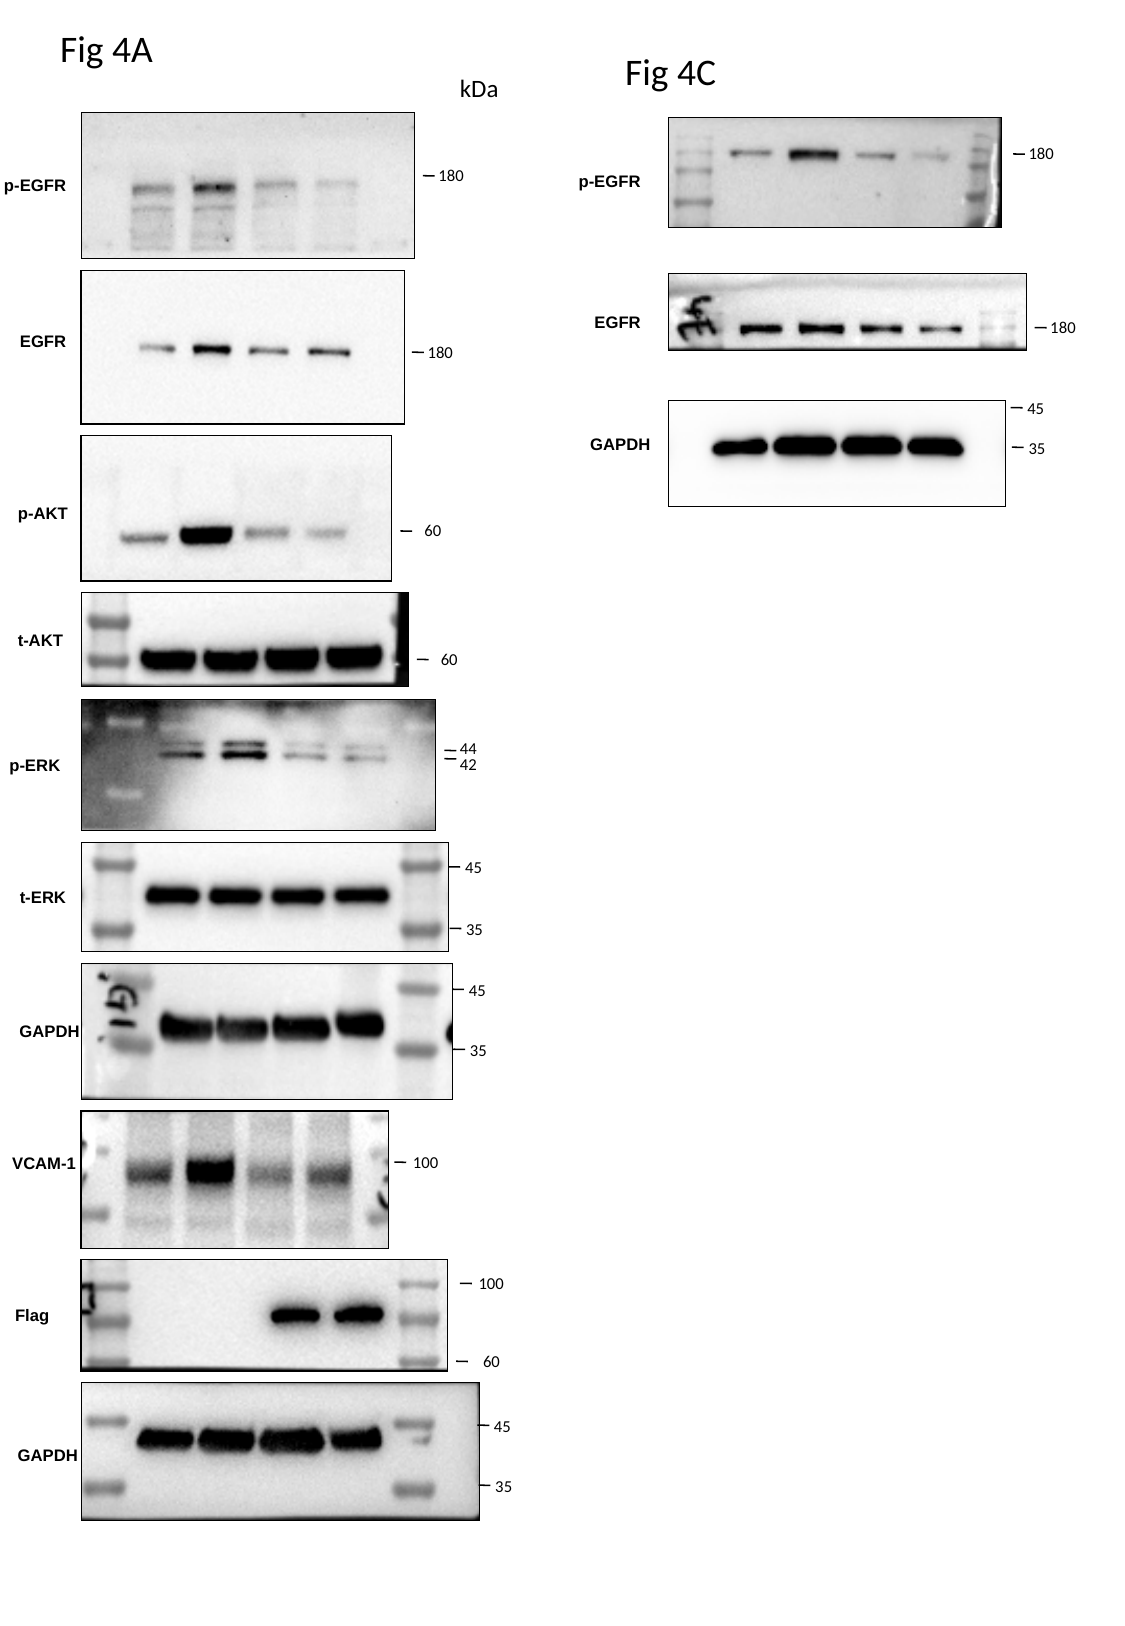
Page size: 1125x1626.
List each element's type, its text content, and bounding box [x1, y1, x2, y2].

picture [81, 1260, 447, 1371]
text_box VCAM-1 [0, 1145, 76, 1180]
text_box p-ERK [0, 746, 76, 782]
text_box 180 [1007, 141, 1071, 166]
text_box 45 [1004, 395, 1061, 421]
picture [81, 112, 416, 259]
text_box EGFR [4, 323, 76, 359]
text_box kDa [445, 65, 514, 110]
text_box 35 [458, 1037, 504, 1062]
text_box 42 [441, 761, 494, 776]
picture [81, 1111, 388, 1248]
text_box 180 [1032, 314, 1093, 339]
picture [81, 592, 409, 687]
text_box 45 [458, 977, 502, 1002]
picture [668, 273, 1027, 352]
text_box GAPDH [4, 1013, 76, 1049]
text_box t-AKT [3, 621, 76, 657]
text_box 180 [410, 339, 470, 364]
picture [81, 271, 405, 424]
text_box p-EGFR [0, 167, 76, 202]
text_box p-EGFR [563, 163, 656, 199]
text_box p-AKT [3, 495, 76, 531]
text_box t-ERK [4, 879, 76, 915]
picture [668, 117, 1002, 229]
text_box GAPDH [575, 426, 663, 462]
picture [81, 435, 391, 581]
text_box 180 [421, 162, 481, 188]
text_box Fig 4A [45, 17, 168, 77]
text_box 35 [1012, 435, 1062, 460]
picture [668, 400, 1007, 508]
text_box 60 [452, 1354, 517, 1368]
text_box 45 [484, 1413, 528, 1438]
text_box 60 [415, 646, 475, 671]
text_box Fig 4C [610, 40, 732, 101]
text_box 44 [441, 735, 494, 761]
text_box Flag [0, 1297, 65, 1333]
text_box GAPDH [2, 1436, 76, 1472]
text_box 45 [453, 854, 499, 880]
text_box 100 [392, 1155, 455, 1169]
text_box EGFR [579, 304, 656, 340]
picture [81, 963, 453, 1100]
picture [81, 698, 437, 831]
text_box 60 [396, 518, 458, 543]
text_box 100 [452, 1276, 521, 1290]
picture [81, 842, 449, 952]
text_box 35 [453, 916, 500, 941]
picture [81, 1382, 480, 1521]
text_box 35 [484, 1473, 529, 1498]
